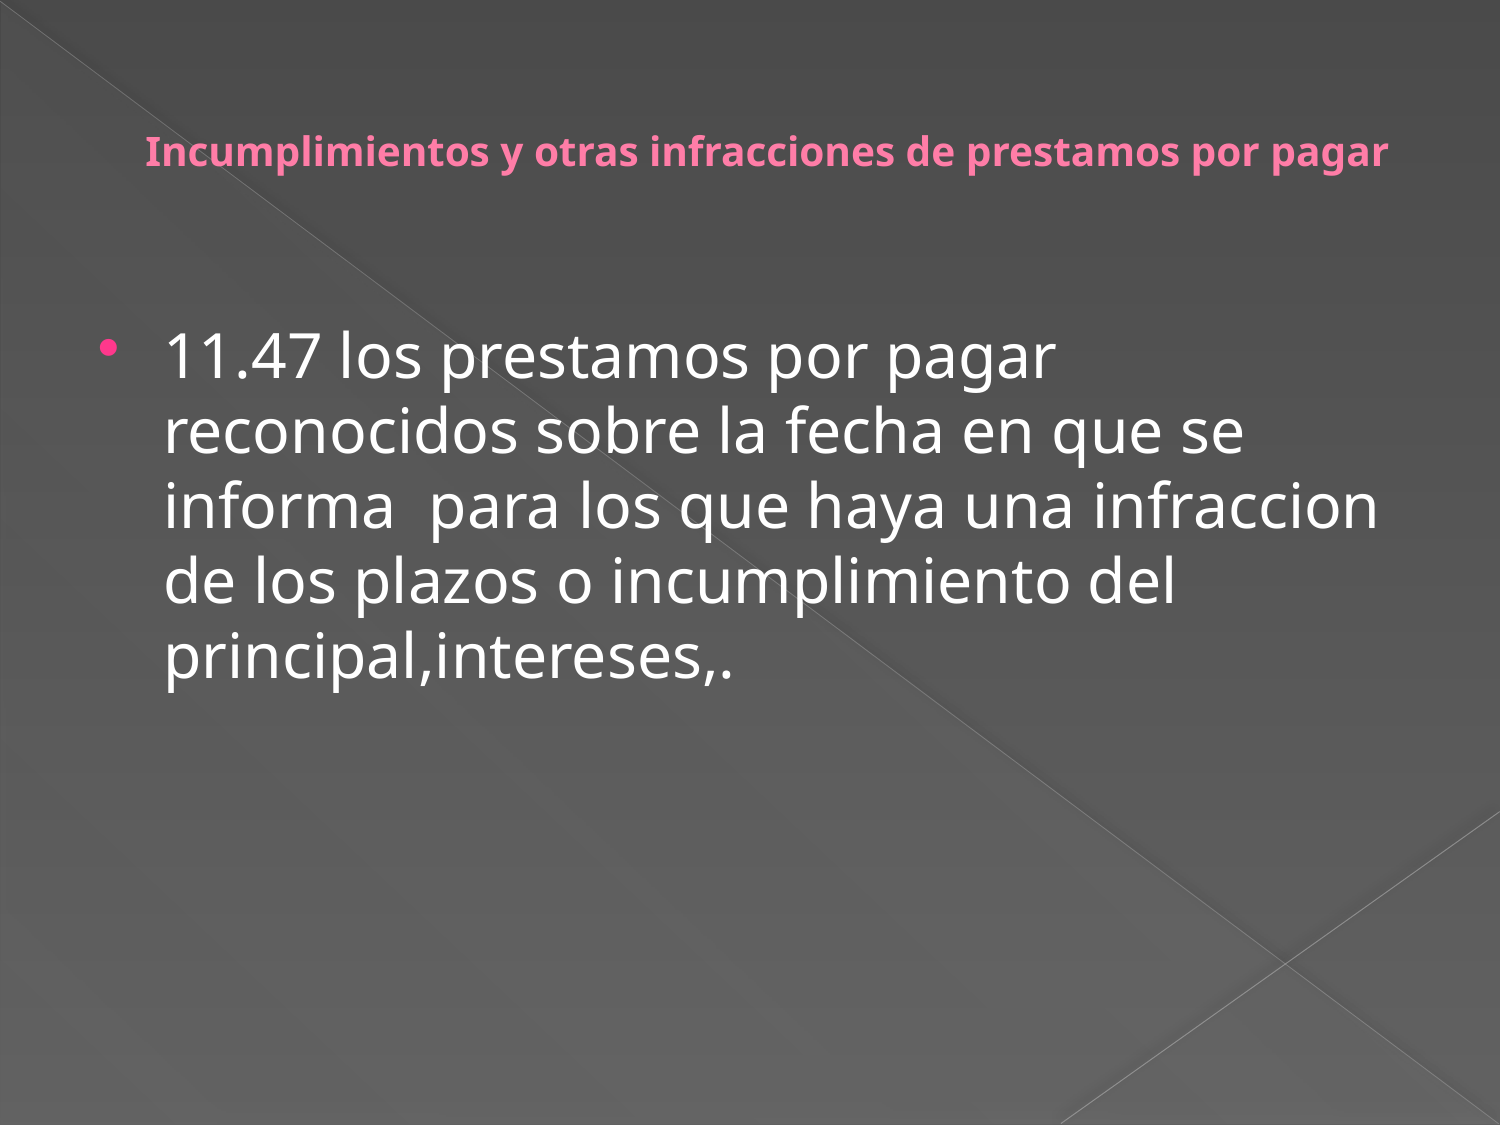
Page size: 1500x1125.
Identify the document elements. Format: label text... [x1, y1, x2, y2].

list 11.47 los prestamos por pagar reconocidos sobre la fecha en que se informa para los que haya una infraccion de los plazos o incumplimiento del principal,intereses,. [75, 308, 1425, 1059]
title Incumplimientos y otras infracciones de prestamos por pagar [75, 43, 1425, 274]
